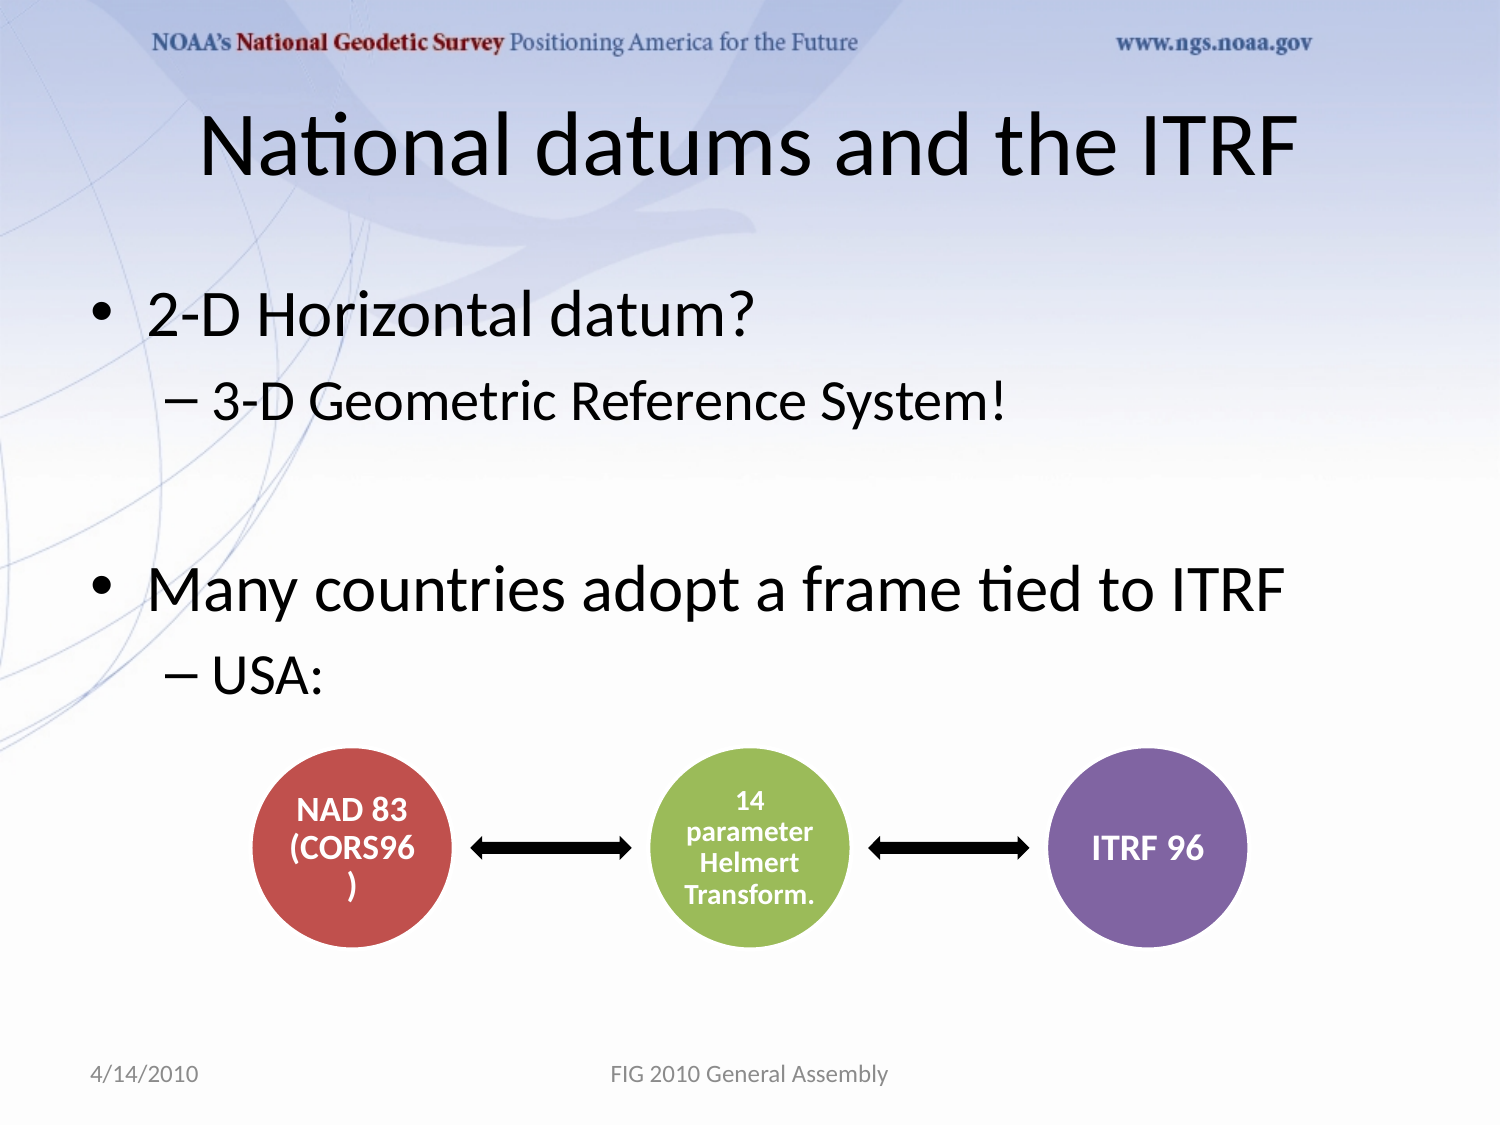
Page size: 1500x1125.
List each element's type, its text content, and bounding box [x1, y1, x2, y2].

footer FIG 2010 General Assembly [512, 1043, 988, 1103]
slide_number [75, 1042, 425, 1103]
list 2-D Horizontal datum? 3-D Geometric Reference System! Many countries adopt a frame tied to ITRF USA: [74, 262, 1426, 1006]
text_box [249, 662, 1251, 1034]
picture [0, 0, 1500, 1125]
title National datums and the ITRF [74, 44, 1426, 233]
